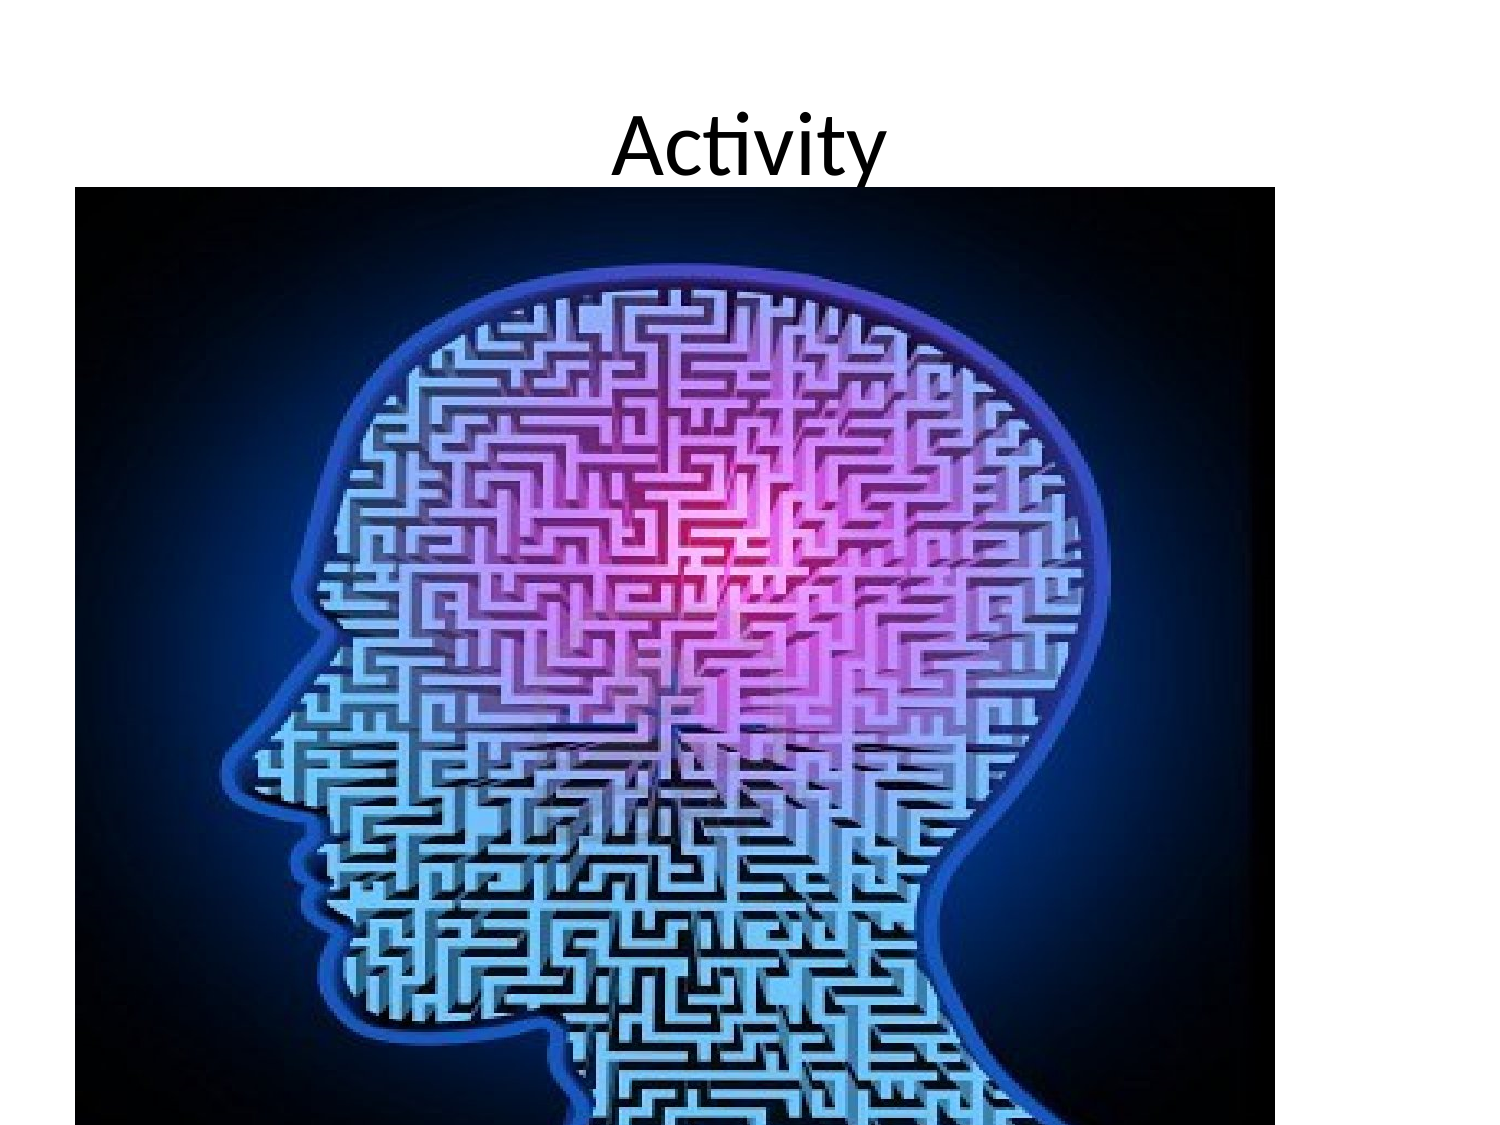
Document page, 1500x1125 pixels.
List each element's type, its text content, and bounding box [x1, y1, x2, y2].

picture [74, 187, 1276, 1125]
title Activity [75, 45, 1425, 233]
